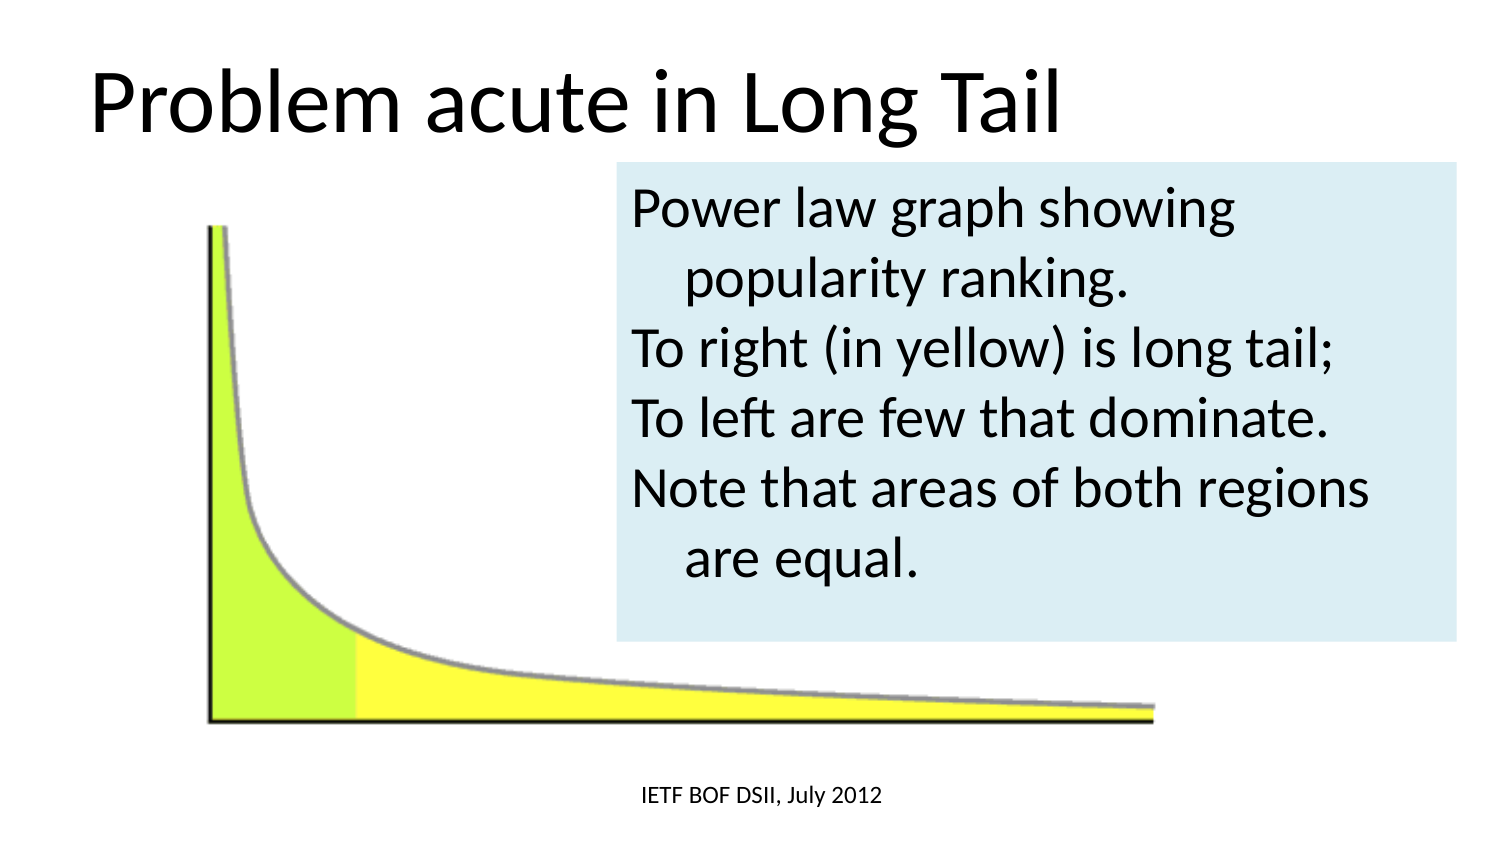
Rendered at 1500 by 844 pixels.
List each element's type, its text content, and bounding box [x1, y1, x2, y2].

title Problem acute in Long Tail [75, 33, 1313, 175]
picture [188, 216, 1177, 754]
text_box Power law graph showing popularity ranking. To right (in yellow) is long tail; To left are few that dominate. Note that areas of both regions are equal. [616, 162, 1457, 642]
